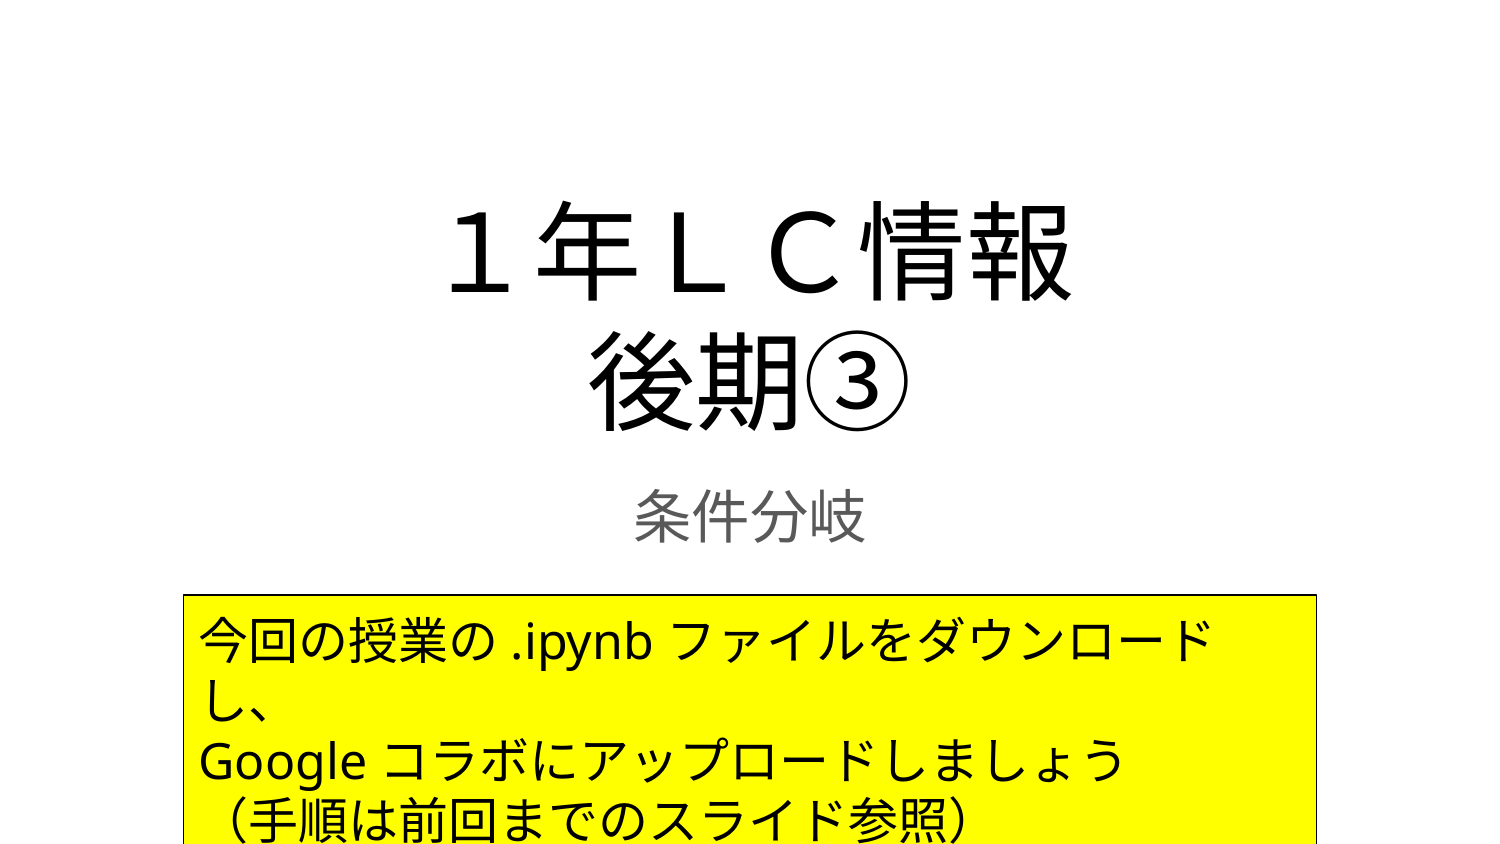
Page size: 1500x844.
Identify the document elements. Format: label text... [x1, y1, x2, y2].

title １年ＬＣ情報 後期③ [51, 122, 1449, 459]
text_box 今回の授業の.ipynbファイルをダウンロードし、 Googleコラボにアップロードしましょう （手順は前回までのスライド参照） [183, 594, 1317, 844]
subtitle 条件分岐 [51, 464, 1449, 595]
